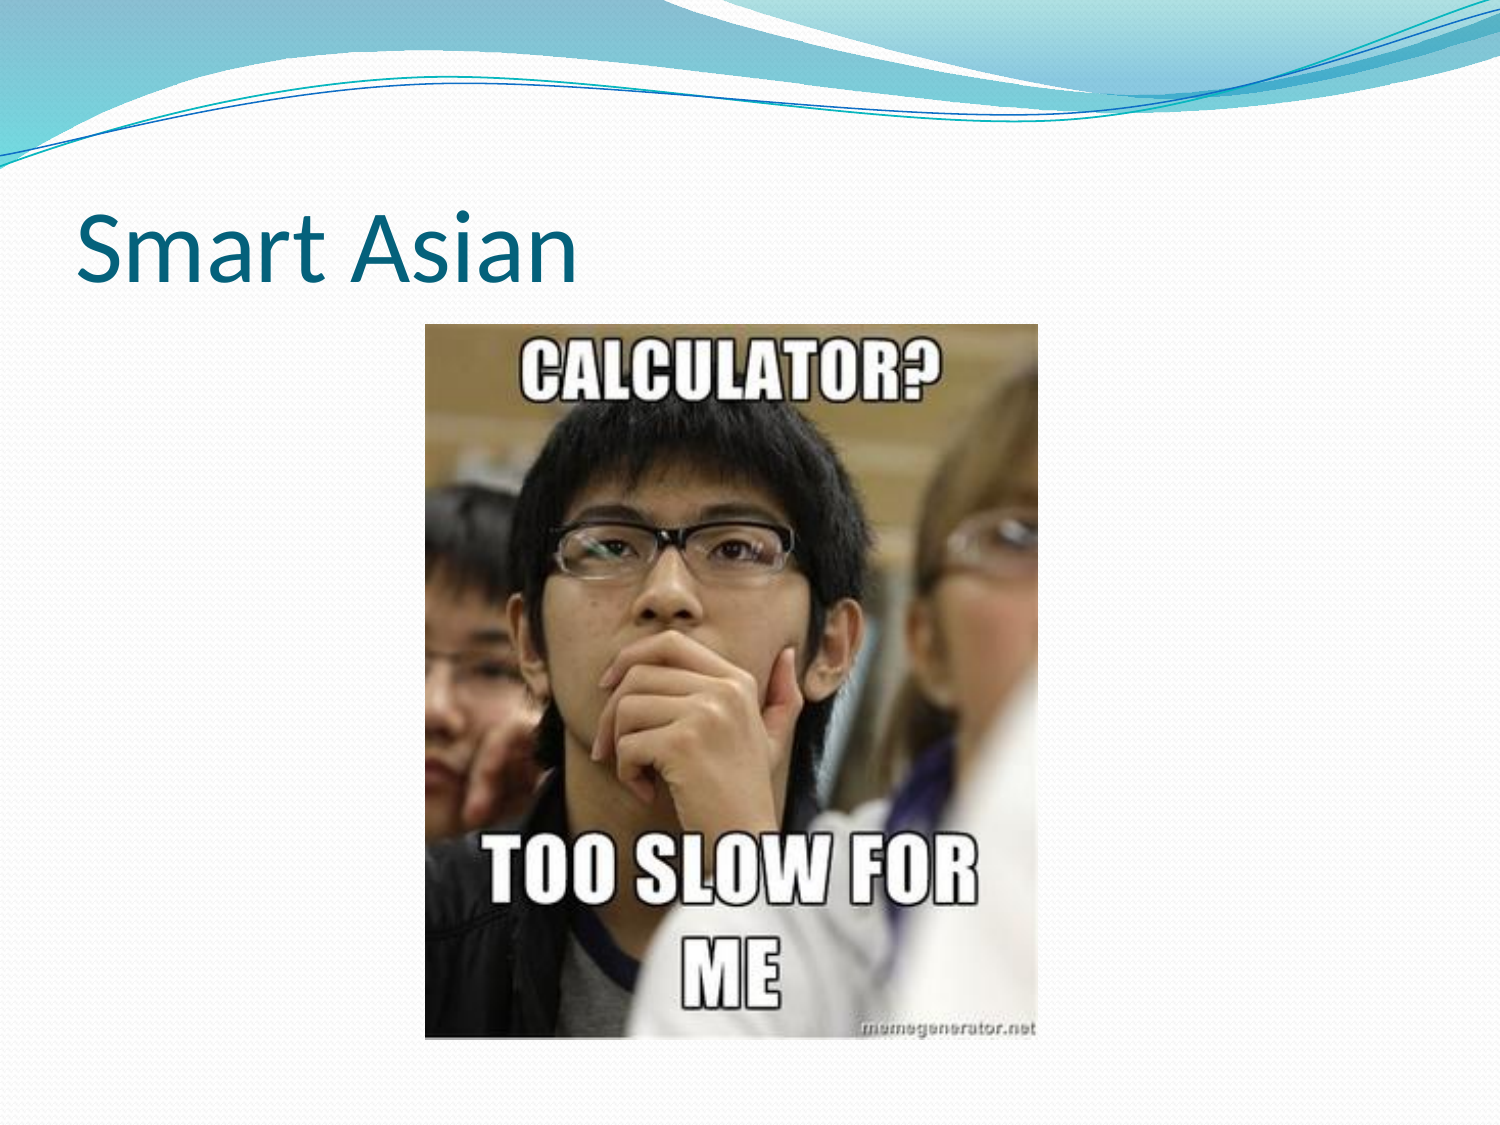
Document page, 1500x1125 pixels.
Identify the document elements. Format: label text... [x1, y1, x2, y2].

picture [424, 324, 1038, 1040]
title Smart Asian [75, 115, 1425, 303]
